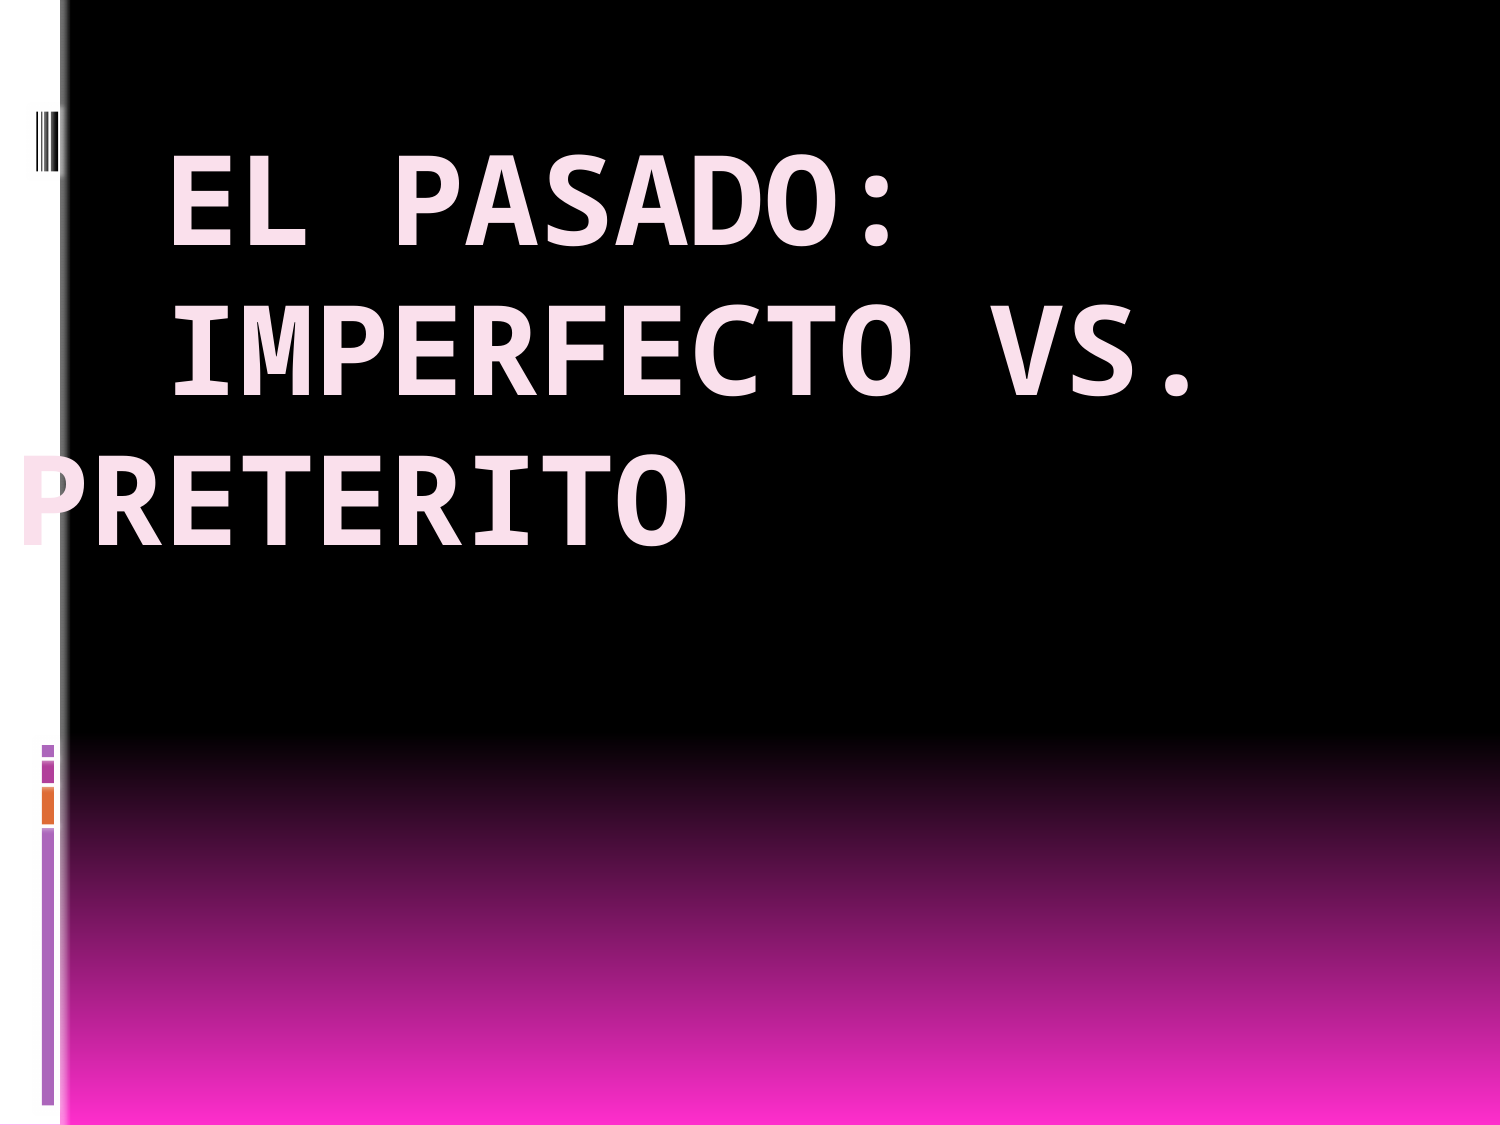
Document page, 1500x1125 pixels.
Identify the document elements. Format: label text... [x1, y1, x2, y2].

title El pasado: imperfecto vs. preterito [0, 112, 1425, 1037]
